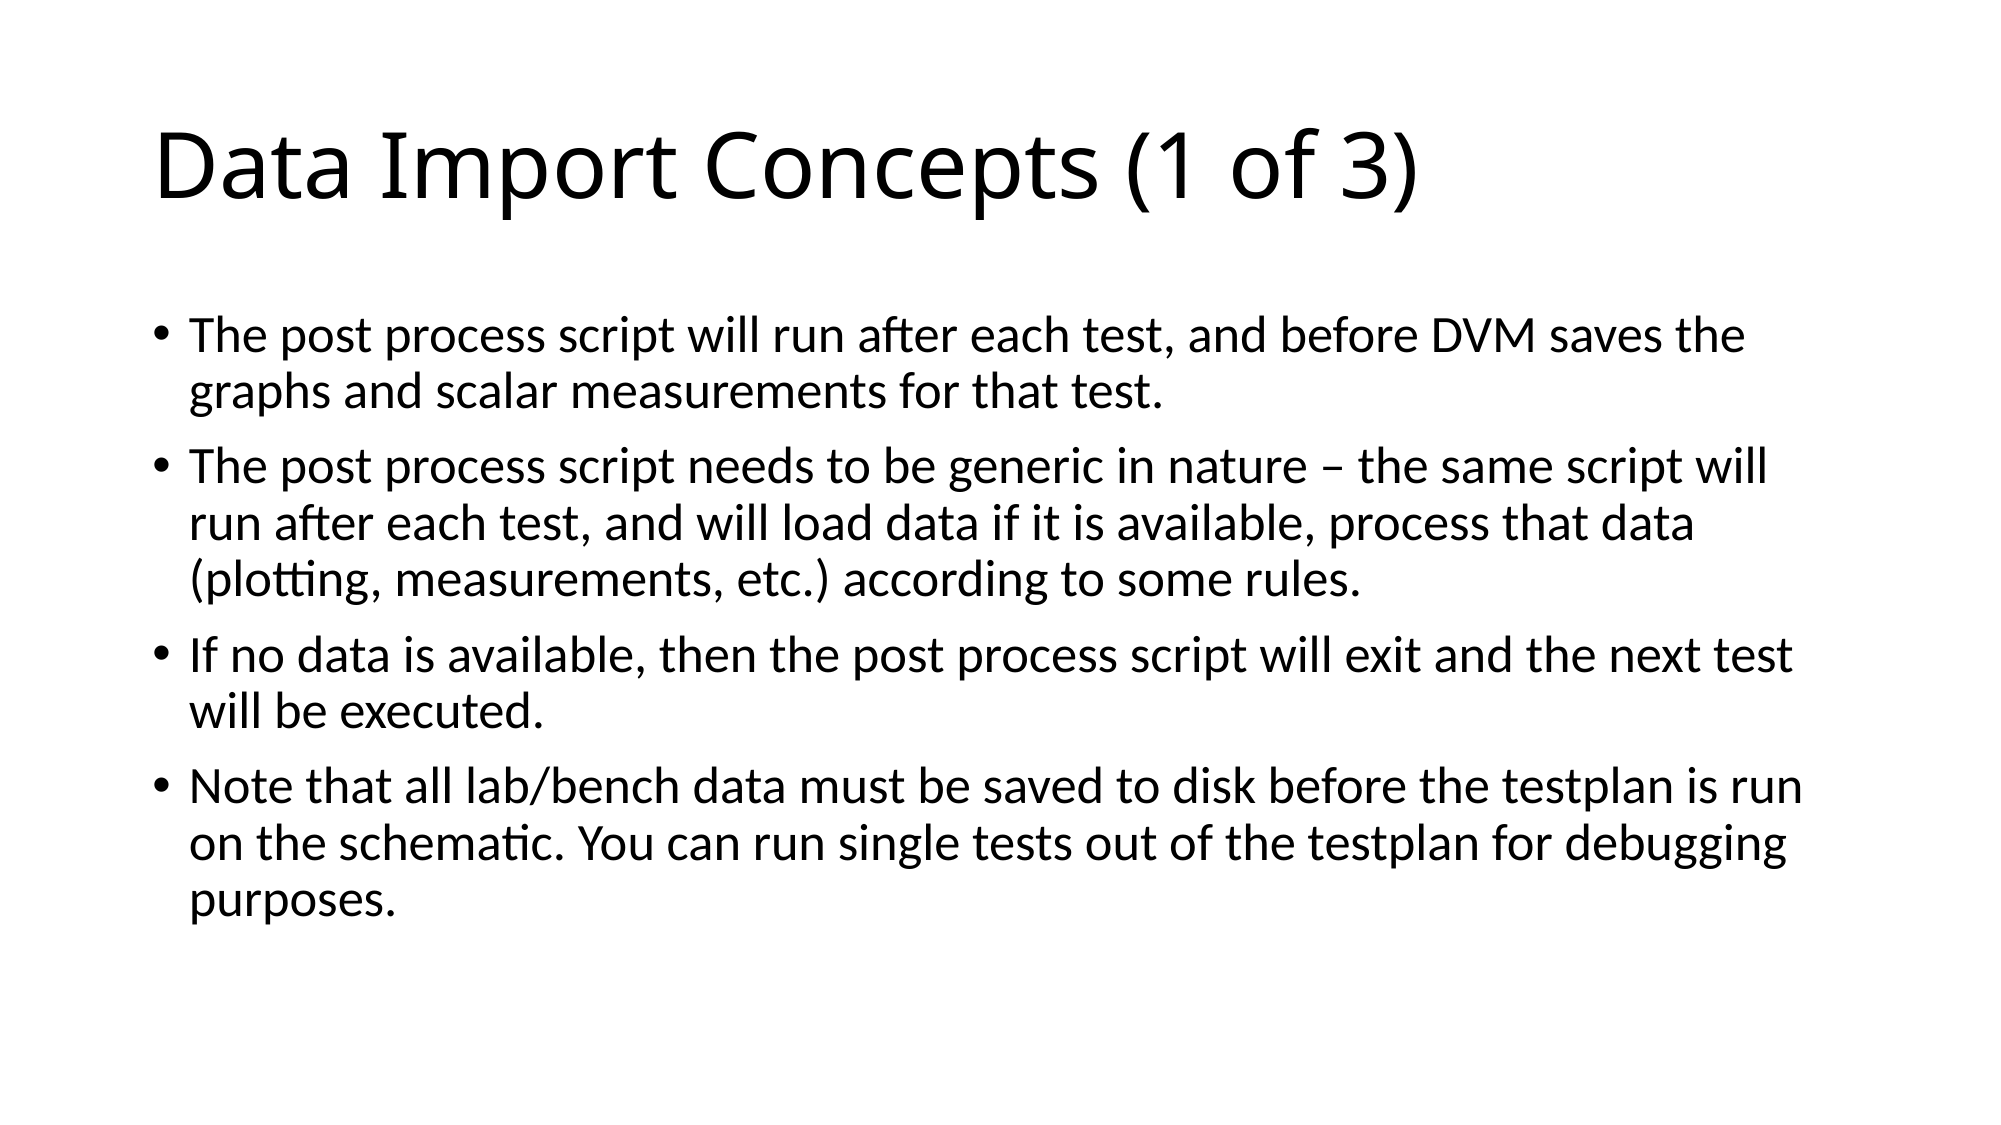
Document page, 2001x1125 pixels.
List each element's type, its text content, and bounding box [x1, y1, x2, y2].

list The post process script will run after each test, and before DVM saves the graphs and scalar measurements for that test. The post process script needs to be generic in nature – the same script will run after each test, and will load data if it is available, process that data (plotting, measurements, etc.) according to some rules. If no data is available, then the post process script will exit and the next test will be executed. Note that all lab/bench data must be saved to disk before the testplan is run on the schematic. You can run single tests out of the testplan for debugging purposes. [137, 299, 1863, 1014]
title Data Import Concepts (1 of 3) [137, 59, 1863, 278]
